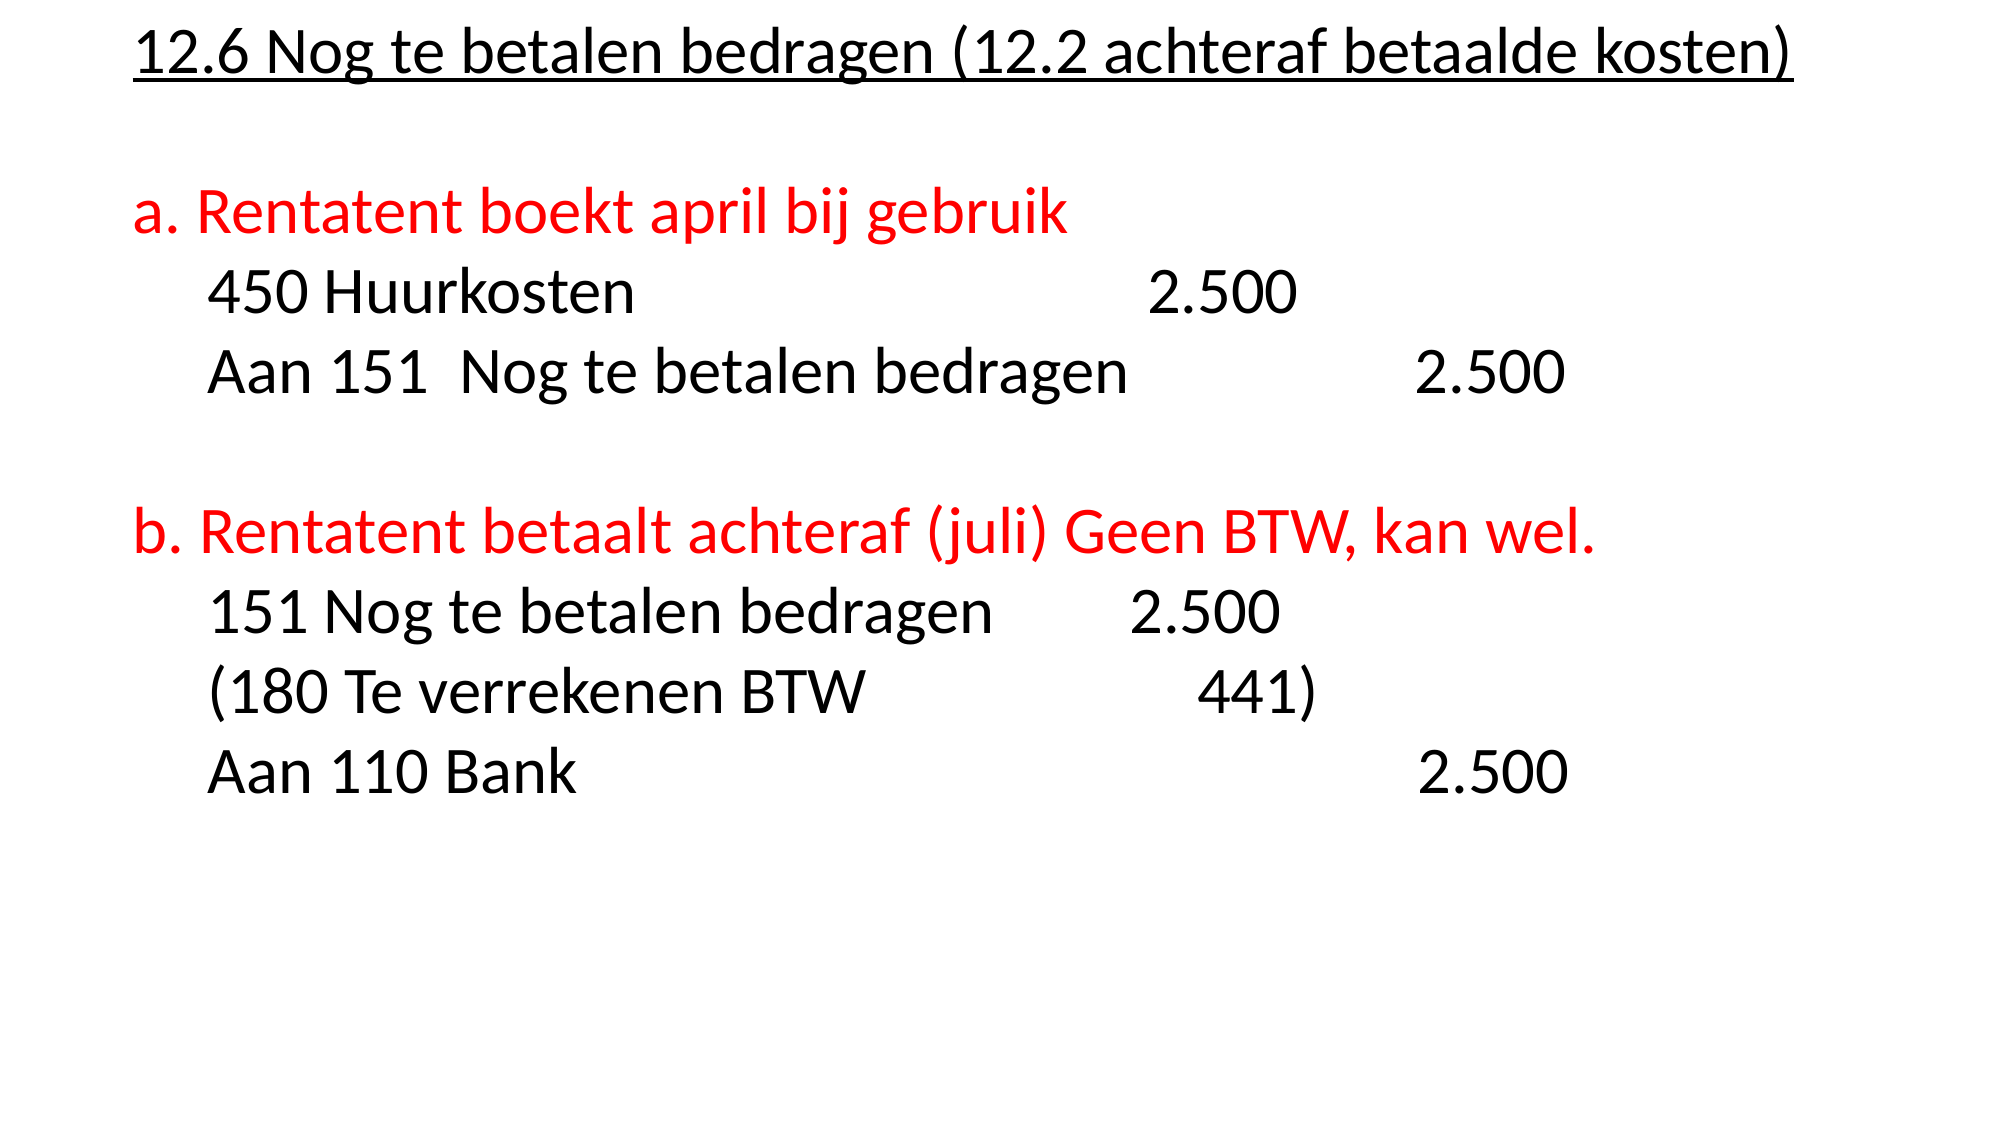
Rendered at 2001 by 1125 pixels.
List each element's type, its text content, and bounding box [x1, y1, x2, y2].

text_box 12.6 Nog te betalen bedragen (12.2 achteraf betaalde kosten) a. Rentatent boekt april bij gebruik 450 Huurkosten 2.500 Aan 151 Nog te betalen bedragen 2.500 b. Rentatent betaalt achteraf (juli) Geen BTW, kan wel. 151 Nog te betalen bedragen 2.500 (180 Te verrekenen BTW 441) Aan 110 Bank 2.500 [117, 0, 1830, 975]
